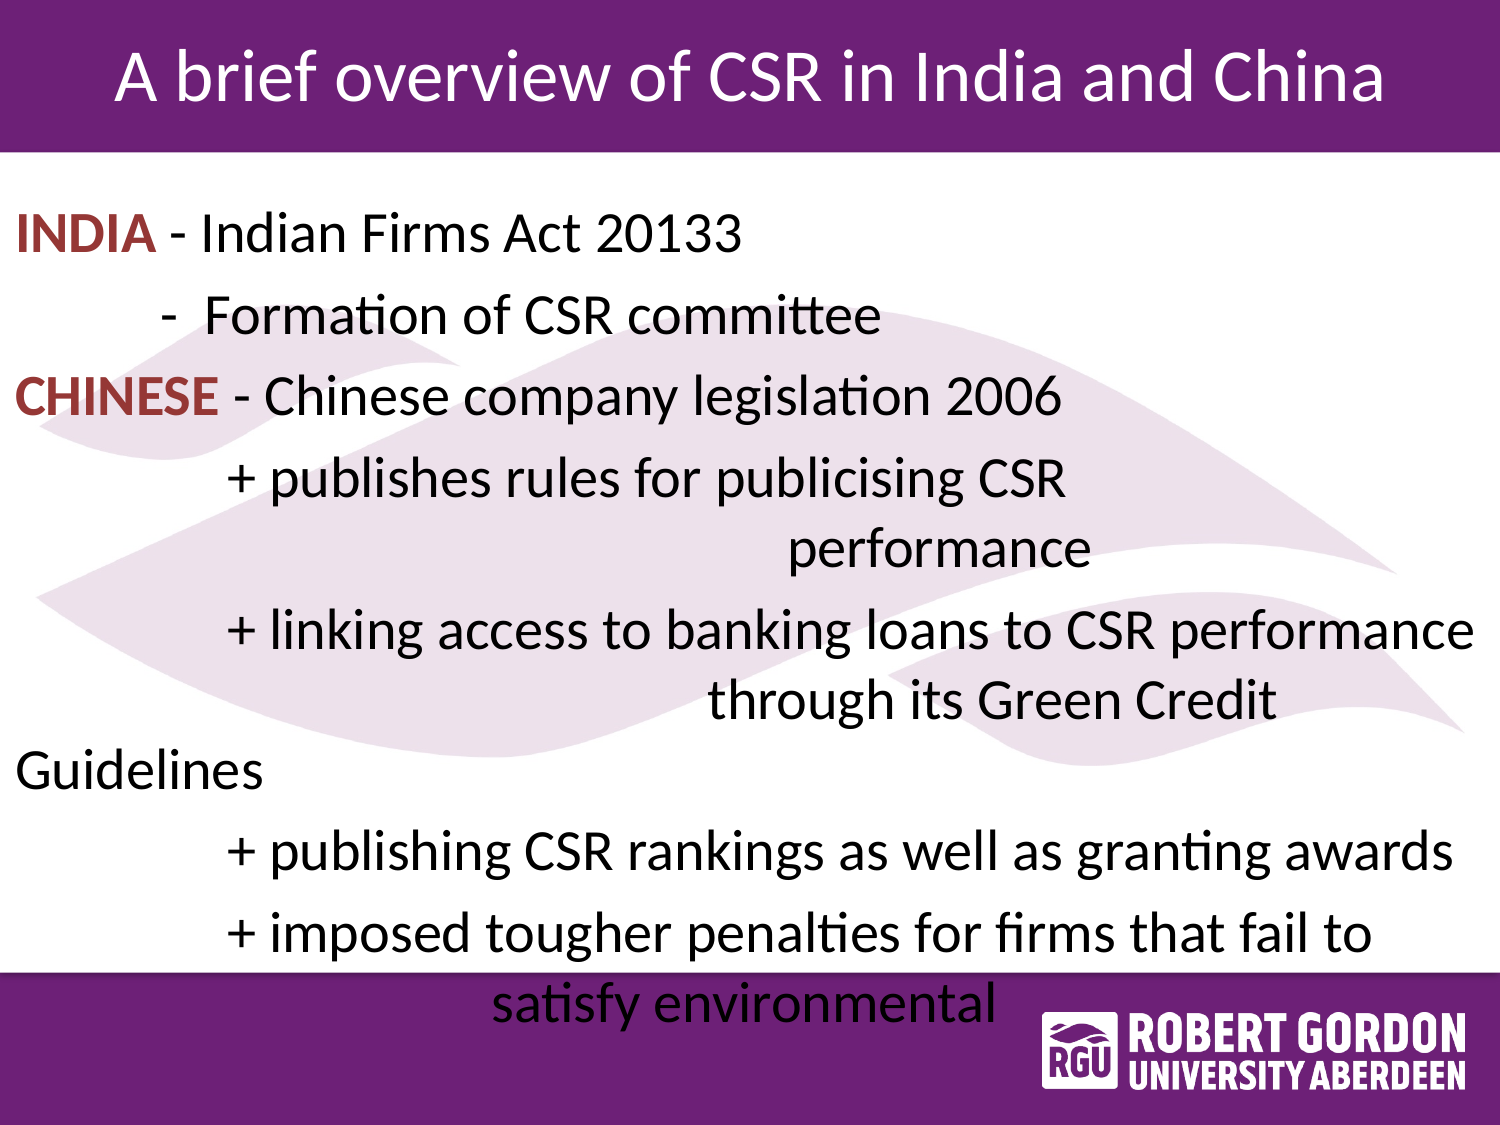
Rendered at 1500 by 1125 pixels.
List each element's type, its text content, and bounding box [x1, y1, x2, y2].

title A brief overview of CSR in India and China [75, 0, 1426, 186]
picture [1042, 1012, 1465, 1090]
list INDIA - Indian Firms Act 20133 - Formation of CSR committee CHINESE - Chinese company legislation 2006 + publishes rules for publicising CSR performance + linking access to banking loans to CSR performance through its Green Credit Guidelines + publishing CSR rankings as well as granting awards + imposed tougher penalties for firms that fail to satisfy environmental [0, 186, 1500, 965]
